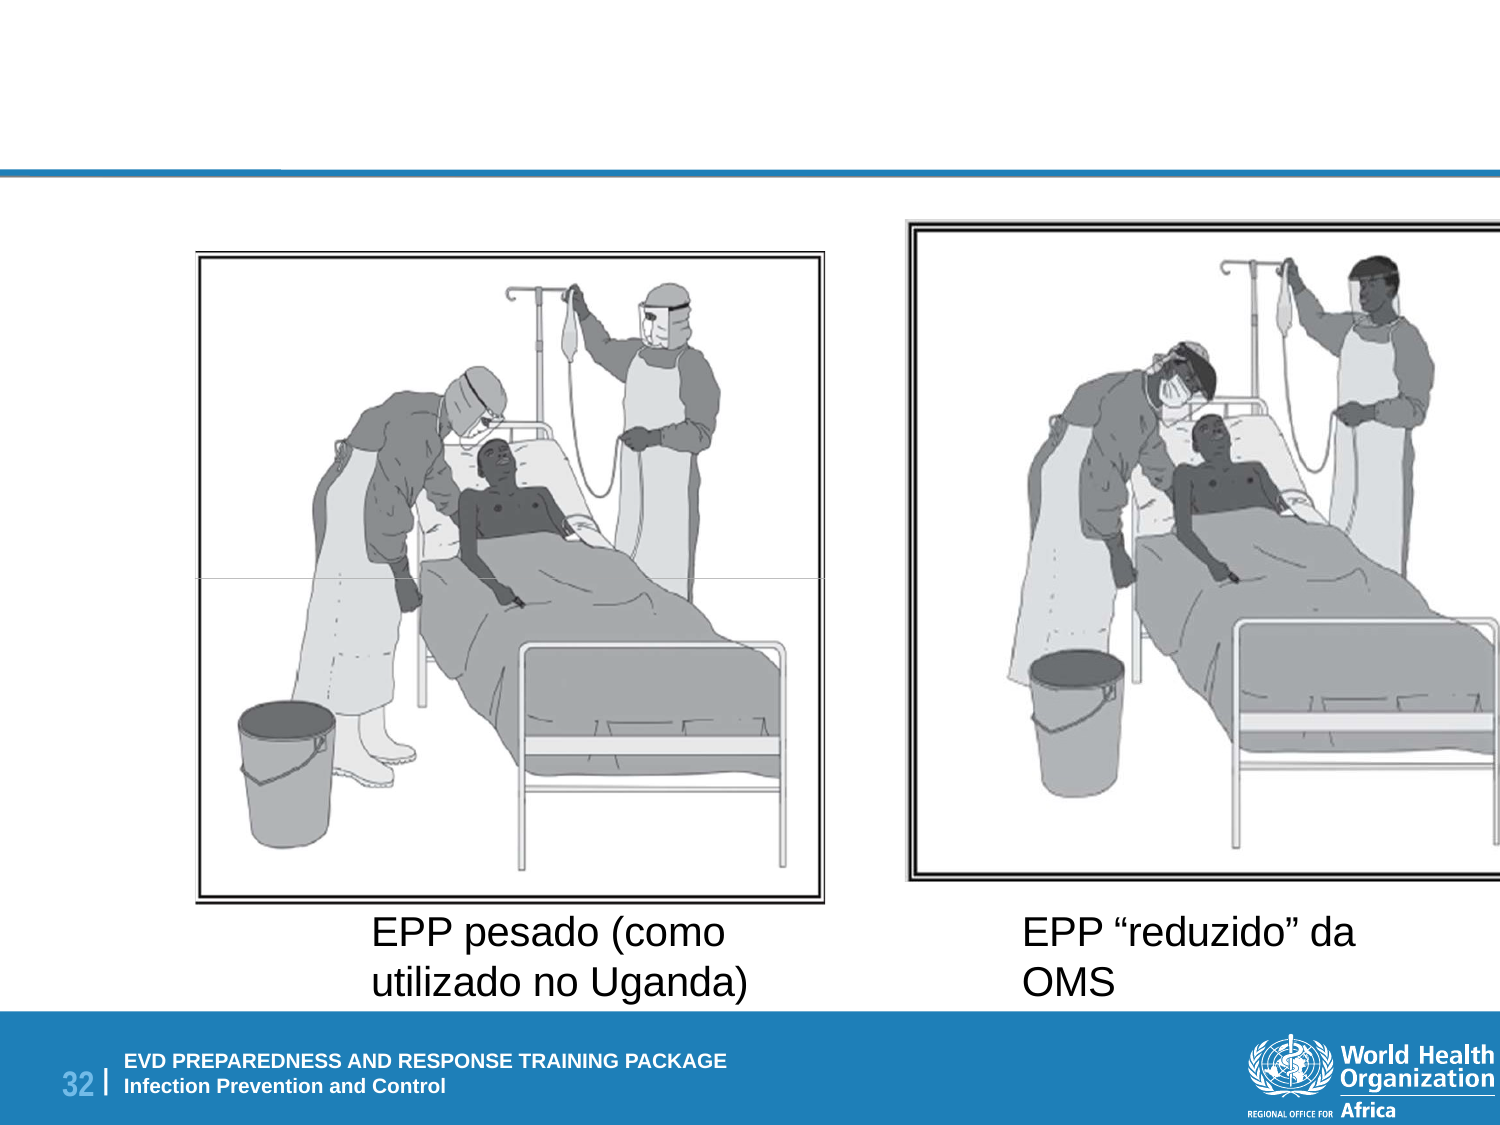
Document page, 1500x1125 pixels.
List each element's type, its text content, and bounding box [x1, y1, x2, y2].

text_box EPP “reduzido” da OMS [1019, 905, 1406, 1006]
text_box EPP pesado (como utilizado no Uganda) [369, 905, 763, 1006]
text_box [194, 250, 826, 905]
text_box [904, 219, 1500, 882]
